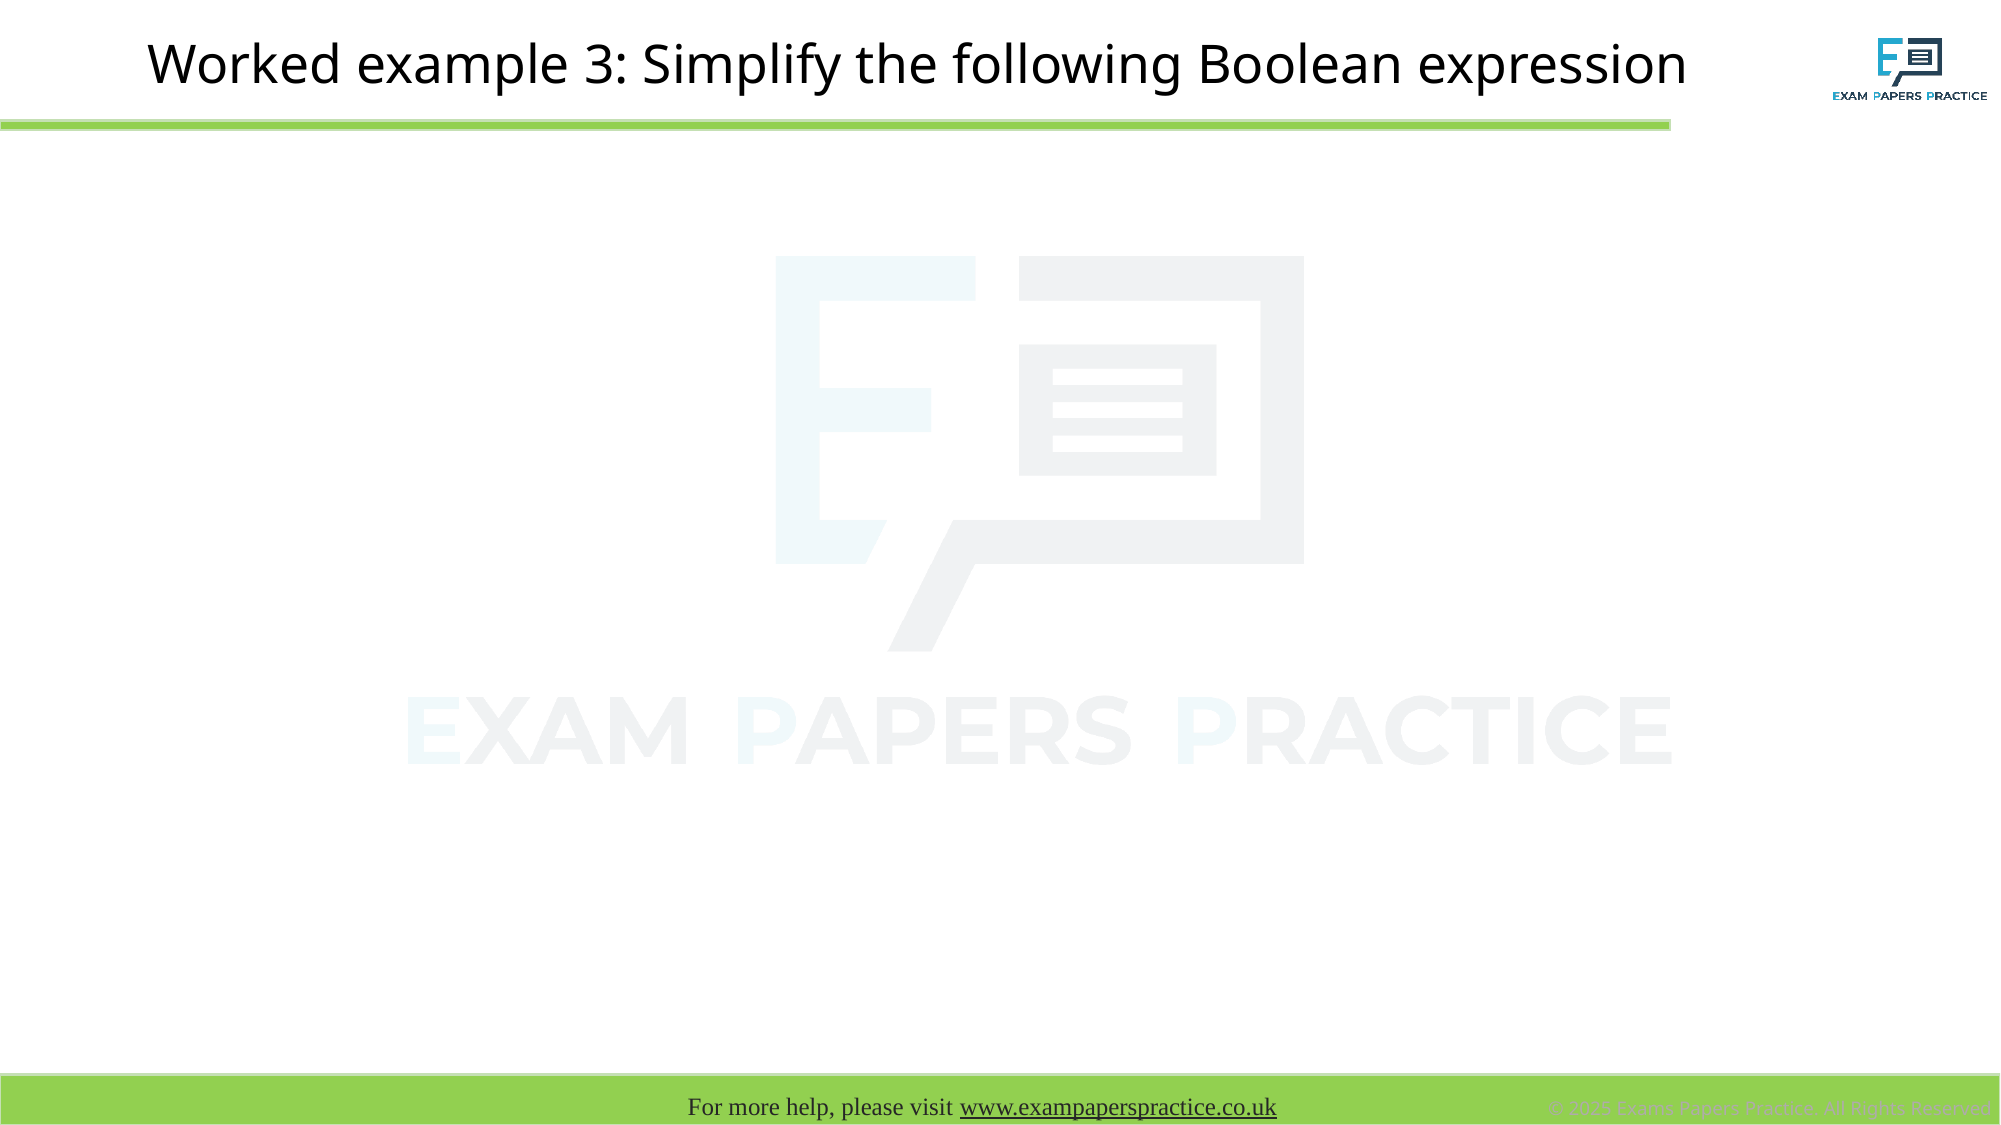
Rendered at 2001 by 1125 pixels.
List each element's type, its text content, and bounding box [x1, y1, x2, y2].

title Worked example 3: Simplify the following Boolean expression [132, 11, 1858, 121]
